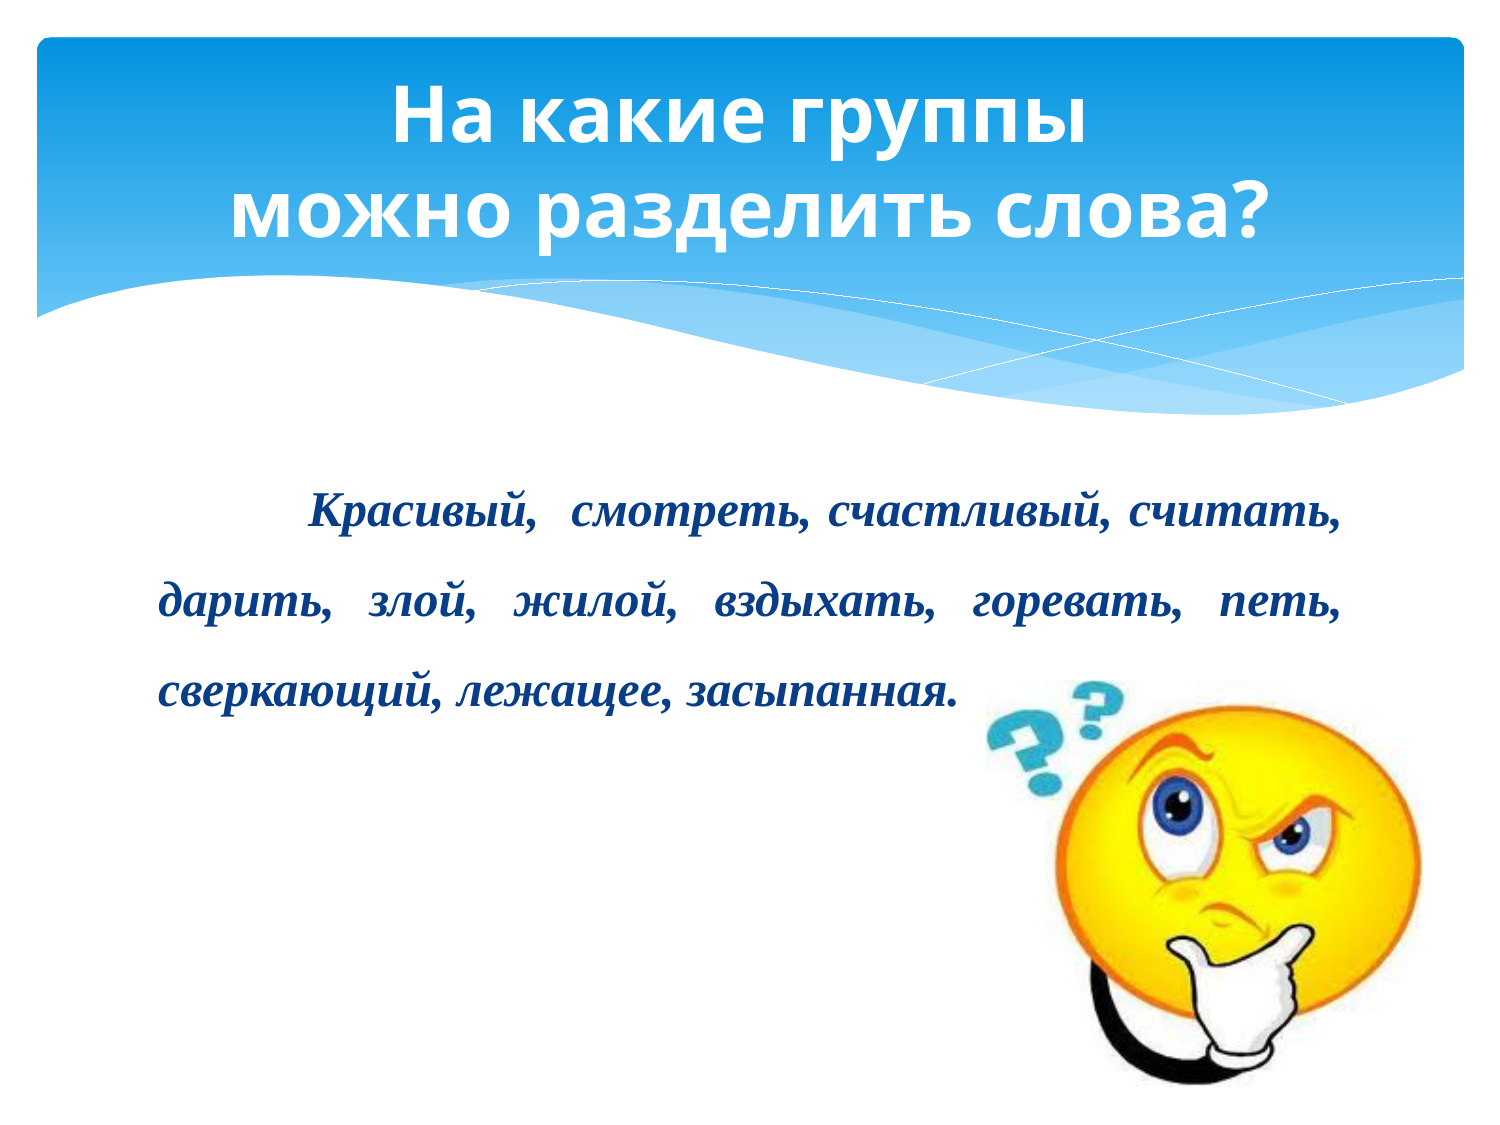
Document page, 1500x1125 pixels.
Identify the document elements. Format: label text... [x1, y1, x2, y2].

picture [985, 680, 1424, 1087]
title На какие группы можно разделить слова? [75, 55, 1425, 261]
list Красивый, смотреть, счастливый, считать, дарить, злой, жилой, вздыхать, горевать, петь, сверкающий, лежащее, засыпанная. [143, 438, 1359, 752]
